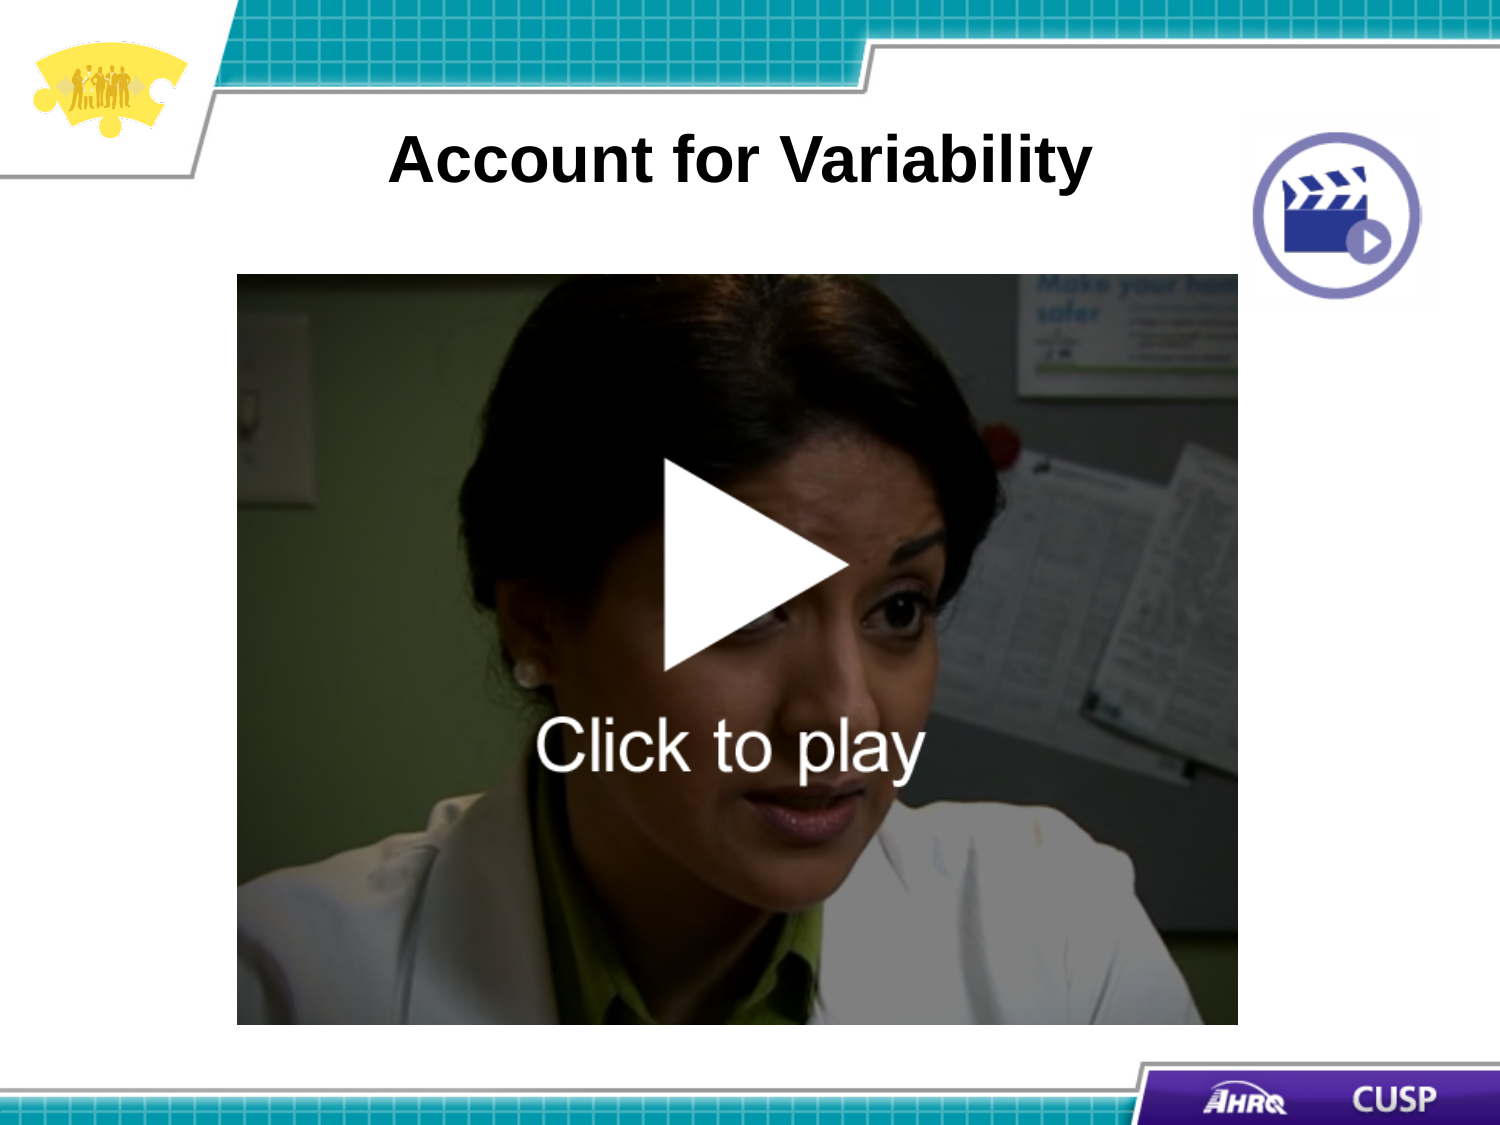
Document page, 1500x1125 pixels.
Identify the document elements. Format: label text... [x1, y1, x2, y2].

title Account for Variability [0, 108, 1176, 259]
picture [0, 0, 1500, 1125]
